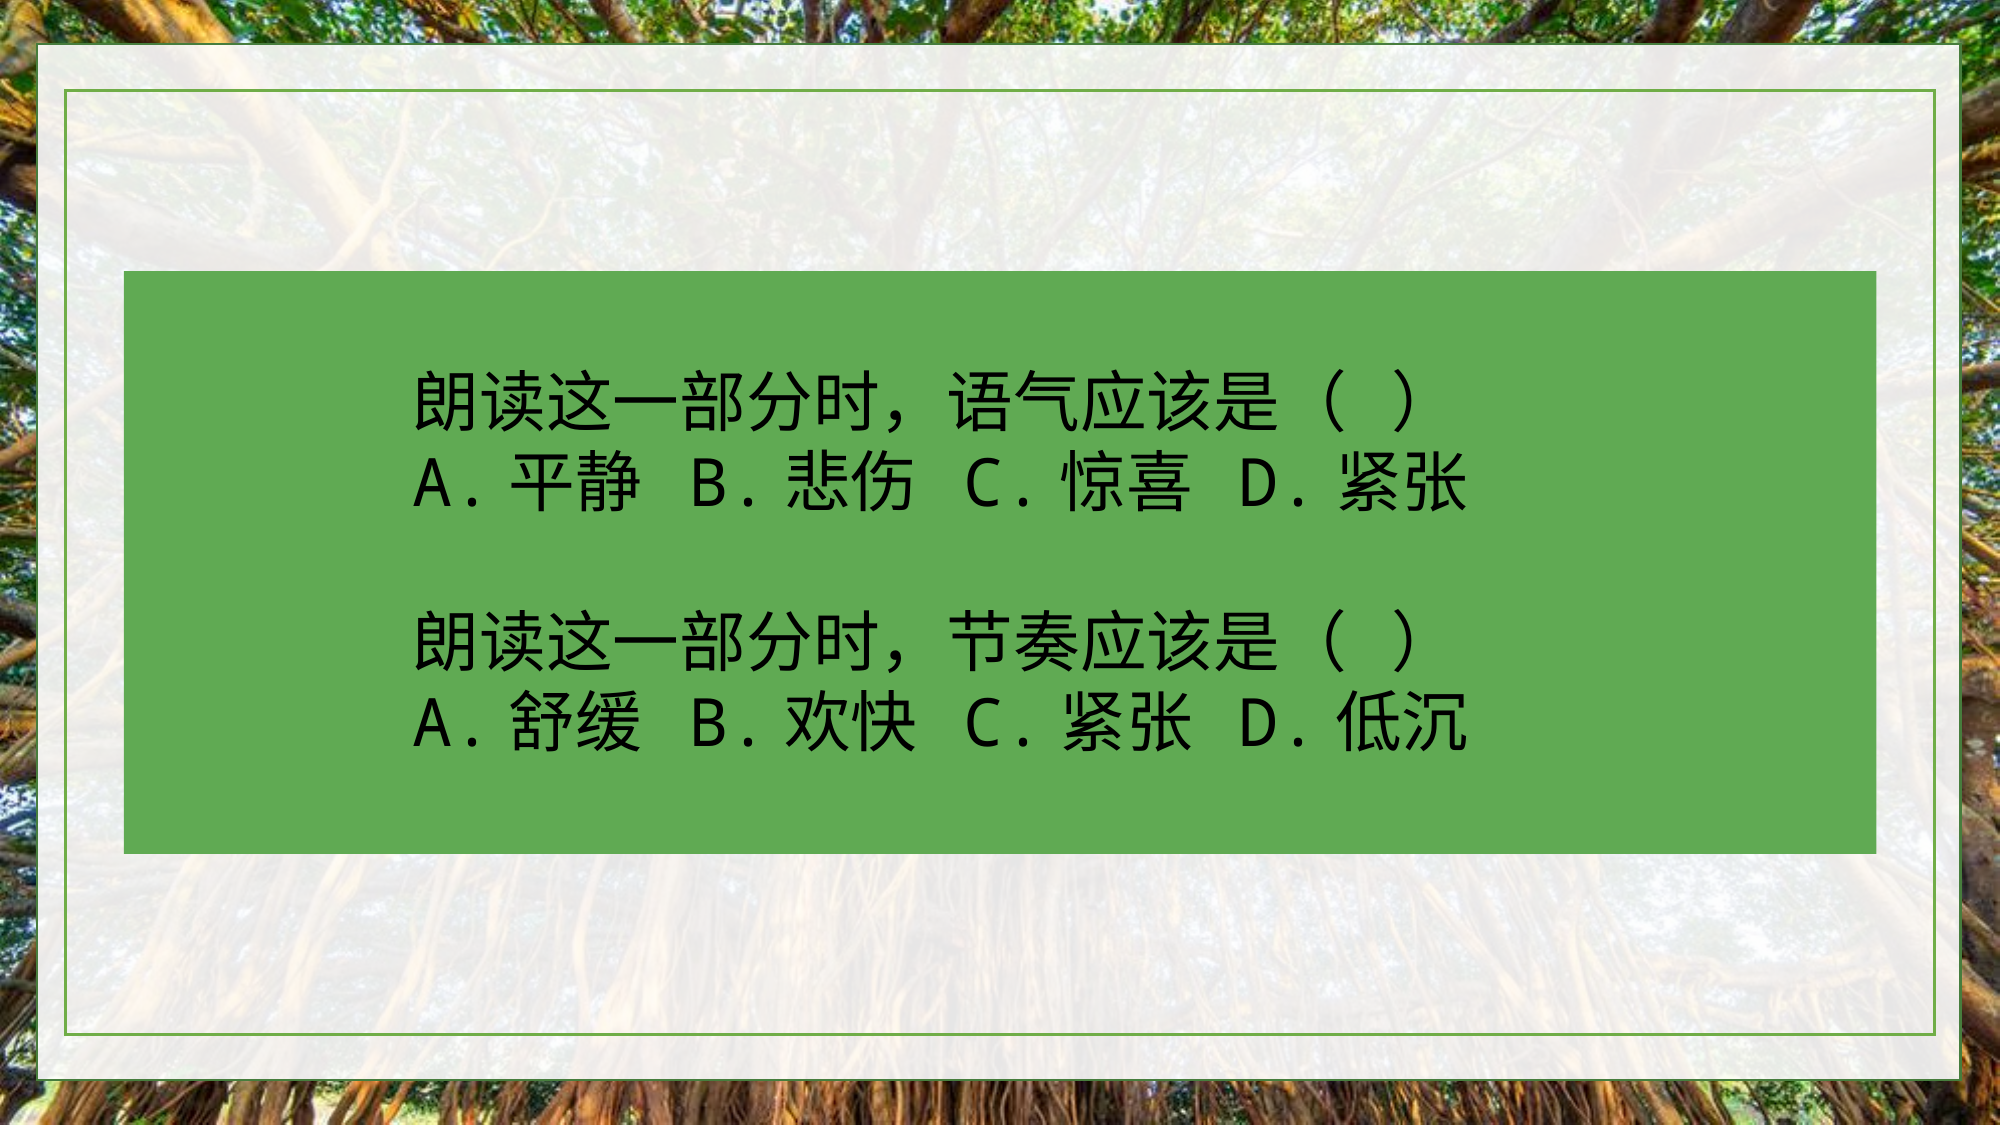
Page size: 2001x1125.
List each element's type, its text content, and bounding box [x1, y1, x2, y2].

text_box 朗读这一部分时，语气应该是（ ） A.平静 B.悲伤 C.惊喜 D.紧张 朗读这一部分时，节奏应该是（ ） A.舒缓 B.欢快 C.紧张 D.低沉 [397, 352, 1878, 767]
text_box [123, 270, 1877, 855]
picture [0, 0, 2000, 1125]
